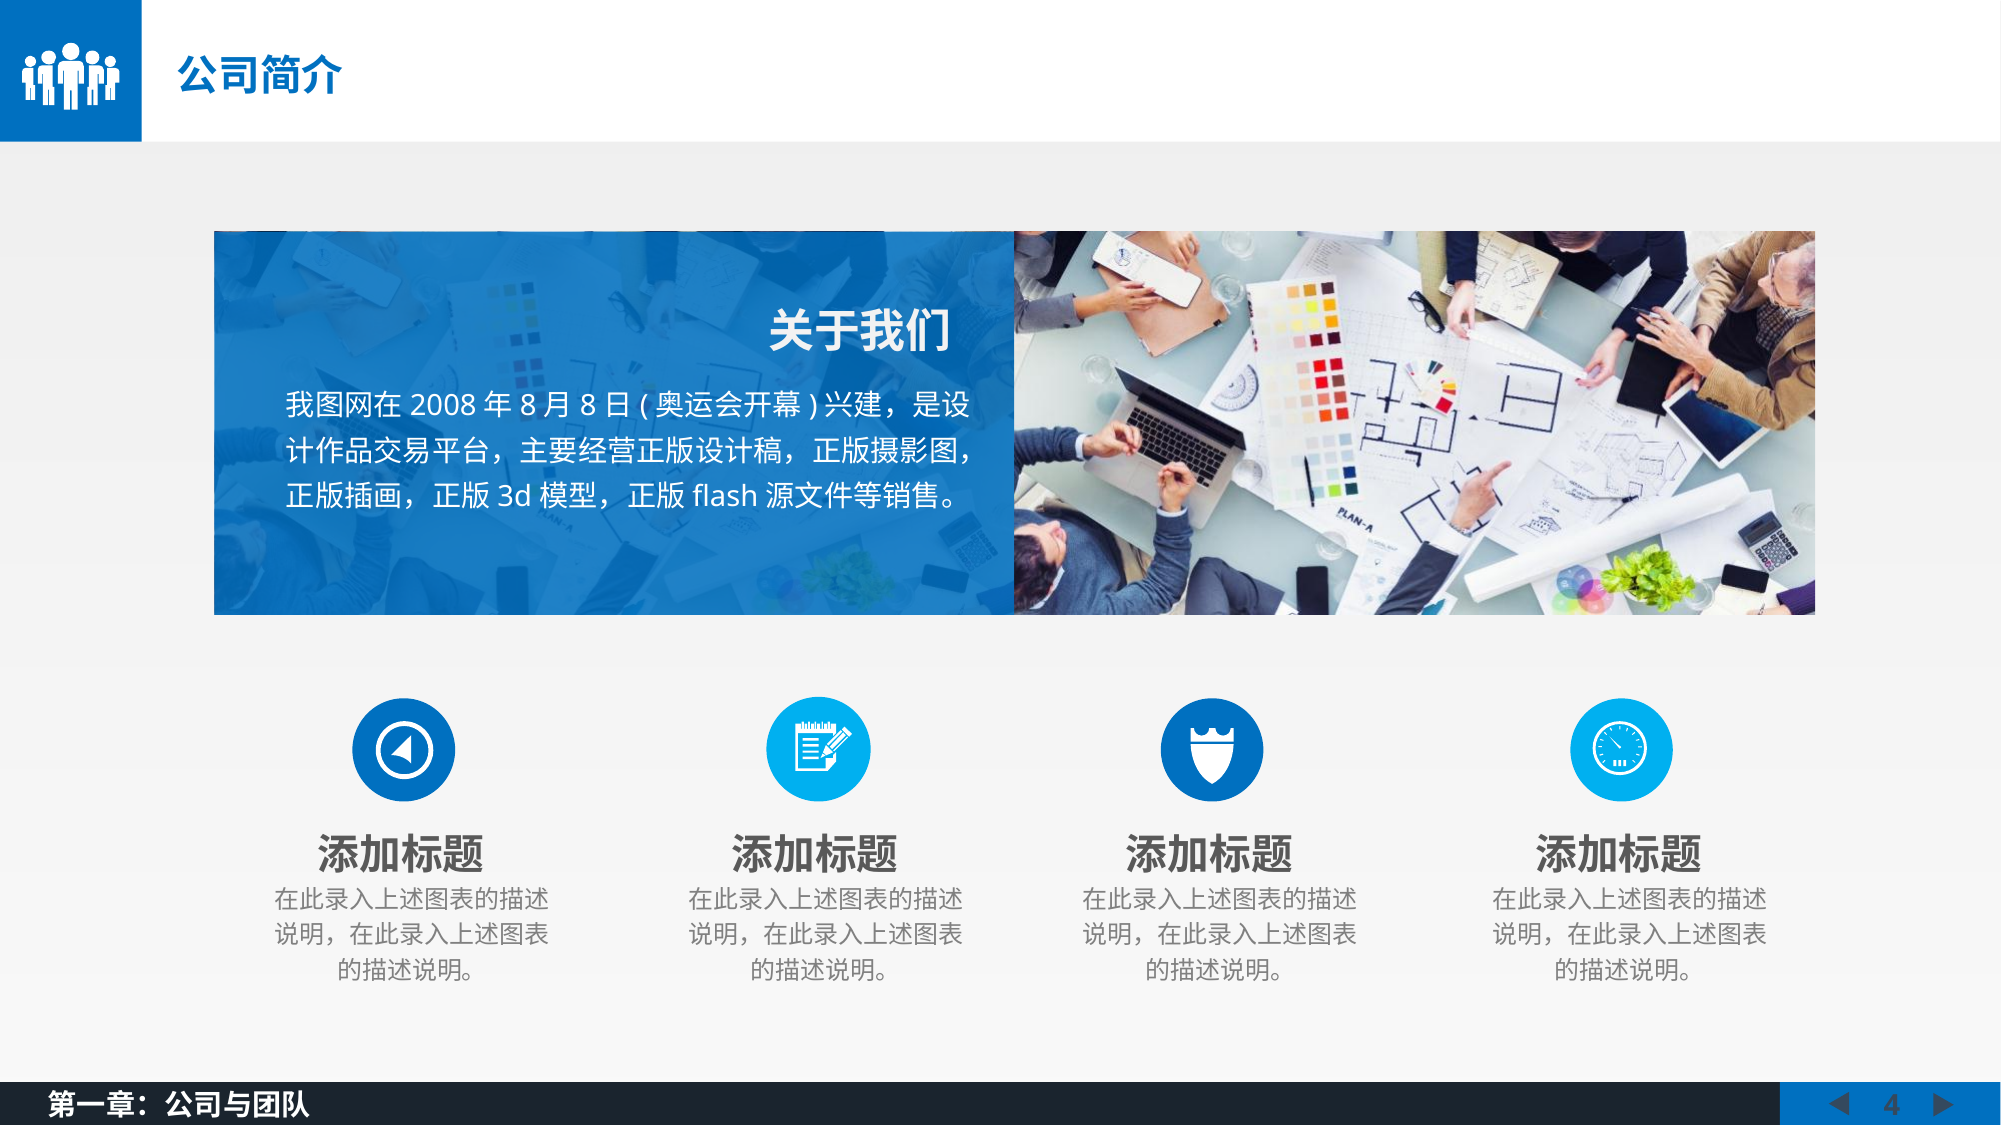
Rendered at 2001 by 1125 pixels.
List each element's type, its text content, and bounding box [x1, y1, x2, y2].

text_box 在此录入上述图表的描述说明，在此录入上述图表的描述说明。 [250, 869, 574, 993]
text_box [1158, 696, 1266, 804]
text_box [37, 50, 57, 106]
text_box [212, 230, 1016, 617]
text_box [375, 720, 434, 780]
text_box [795, 721, 853, 772]
text_box 公司简介 [161, 59, 859, 138]
text_box [104, 55, 120, 100]
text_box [1592, 720, 1648, 776]
text_box 添加标题 [1082, 820, 1337, 869]
text_box [0, 0, 144, 144]
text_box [1190, 727, 1234, 785]
text_box 添加标题 [274, 820, 529, 869]
text_box [350, 696, 458, 804]
text_box 在此录入上述图表的描述说明，在此录入上述图表的描述说明。 [664, 869, 988, 993]
text_box 在此录入上述图表的描述说明，在此录入上述图表的描述说明。 [1468, 869, 1792, 993]
text_box [0, 1080, 8, 1125]
text_box 关于我们 [753, 294, 967, 365]
text_box 我图网在2008年8月8日(奥运会开幕)兴建，是设计作品交易平台，主要经营正版设计稿，正版摄影图，正版插画，正版3d模型，正版flash源文件等销售。 [270, 368, 987, 520]
text_box 4 [1779, 1078, 2001, 1125]
text_box [85, 50, 104, 106]
text_box [351, 1080, 1778, 1125]
text_box [22, 55, 37, 100]
text_box [144, 0, 2001, 144]
text_box [1568, 696, 1675, 804]
text_box [1016, 230, 1817, 616]
text_box 在此录入上述图表的描述说明，在此录入上述图表的描述说明。 [1058, 869, 1382, 993]
text_box 添加标题 [687, 820, 943, 869]
text_box [764, 694, 873, 804]
text_box 第一章：公司与团队 [8, 1078, 351, 1125]
text_box 添加标题 [1491, 820, 1747, 869]
text_box [57, 42, 84, 110]
